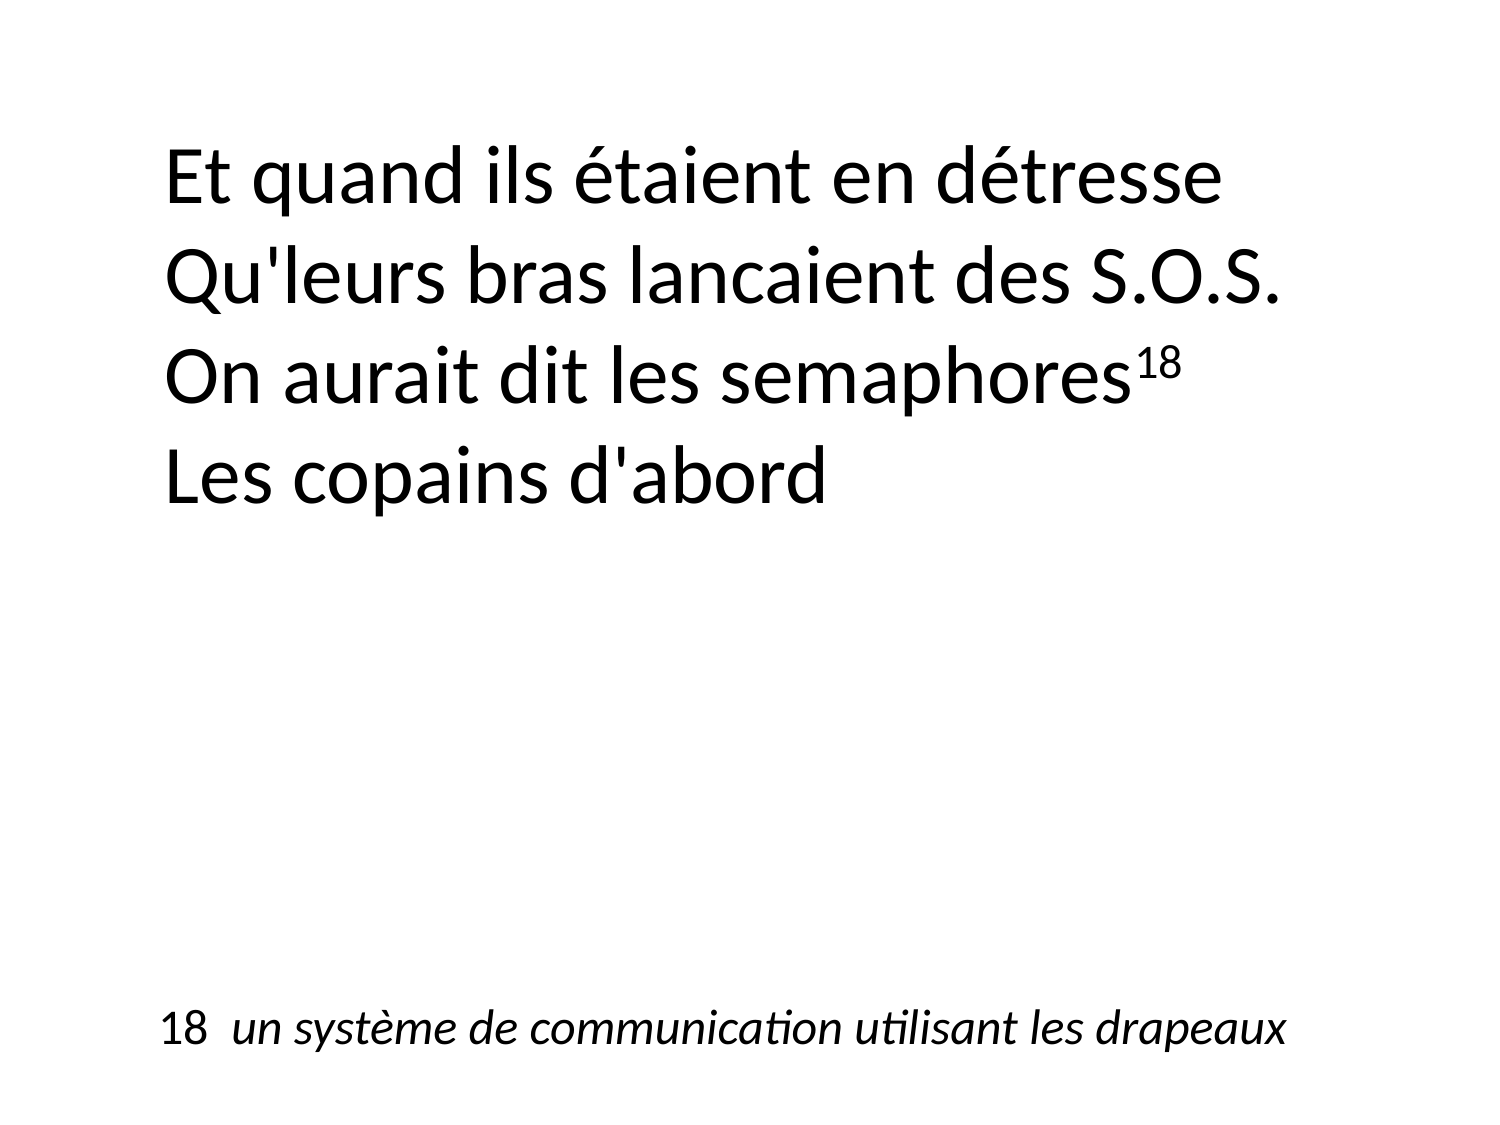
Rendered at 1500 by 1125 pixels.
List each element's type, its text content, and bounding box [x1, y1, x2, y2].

text_box 18 un système de communication utilisant les drapeaux [143, 986, 1303, 1062]
text_box Et quand ils étaient en détresse Qu'leurs bras lancaient des S.O.S. On aurait dit les semaphores18 Les copains d'abord [150, 112, 1450, 528]
